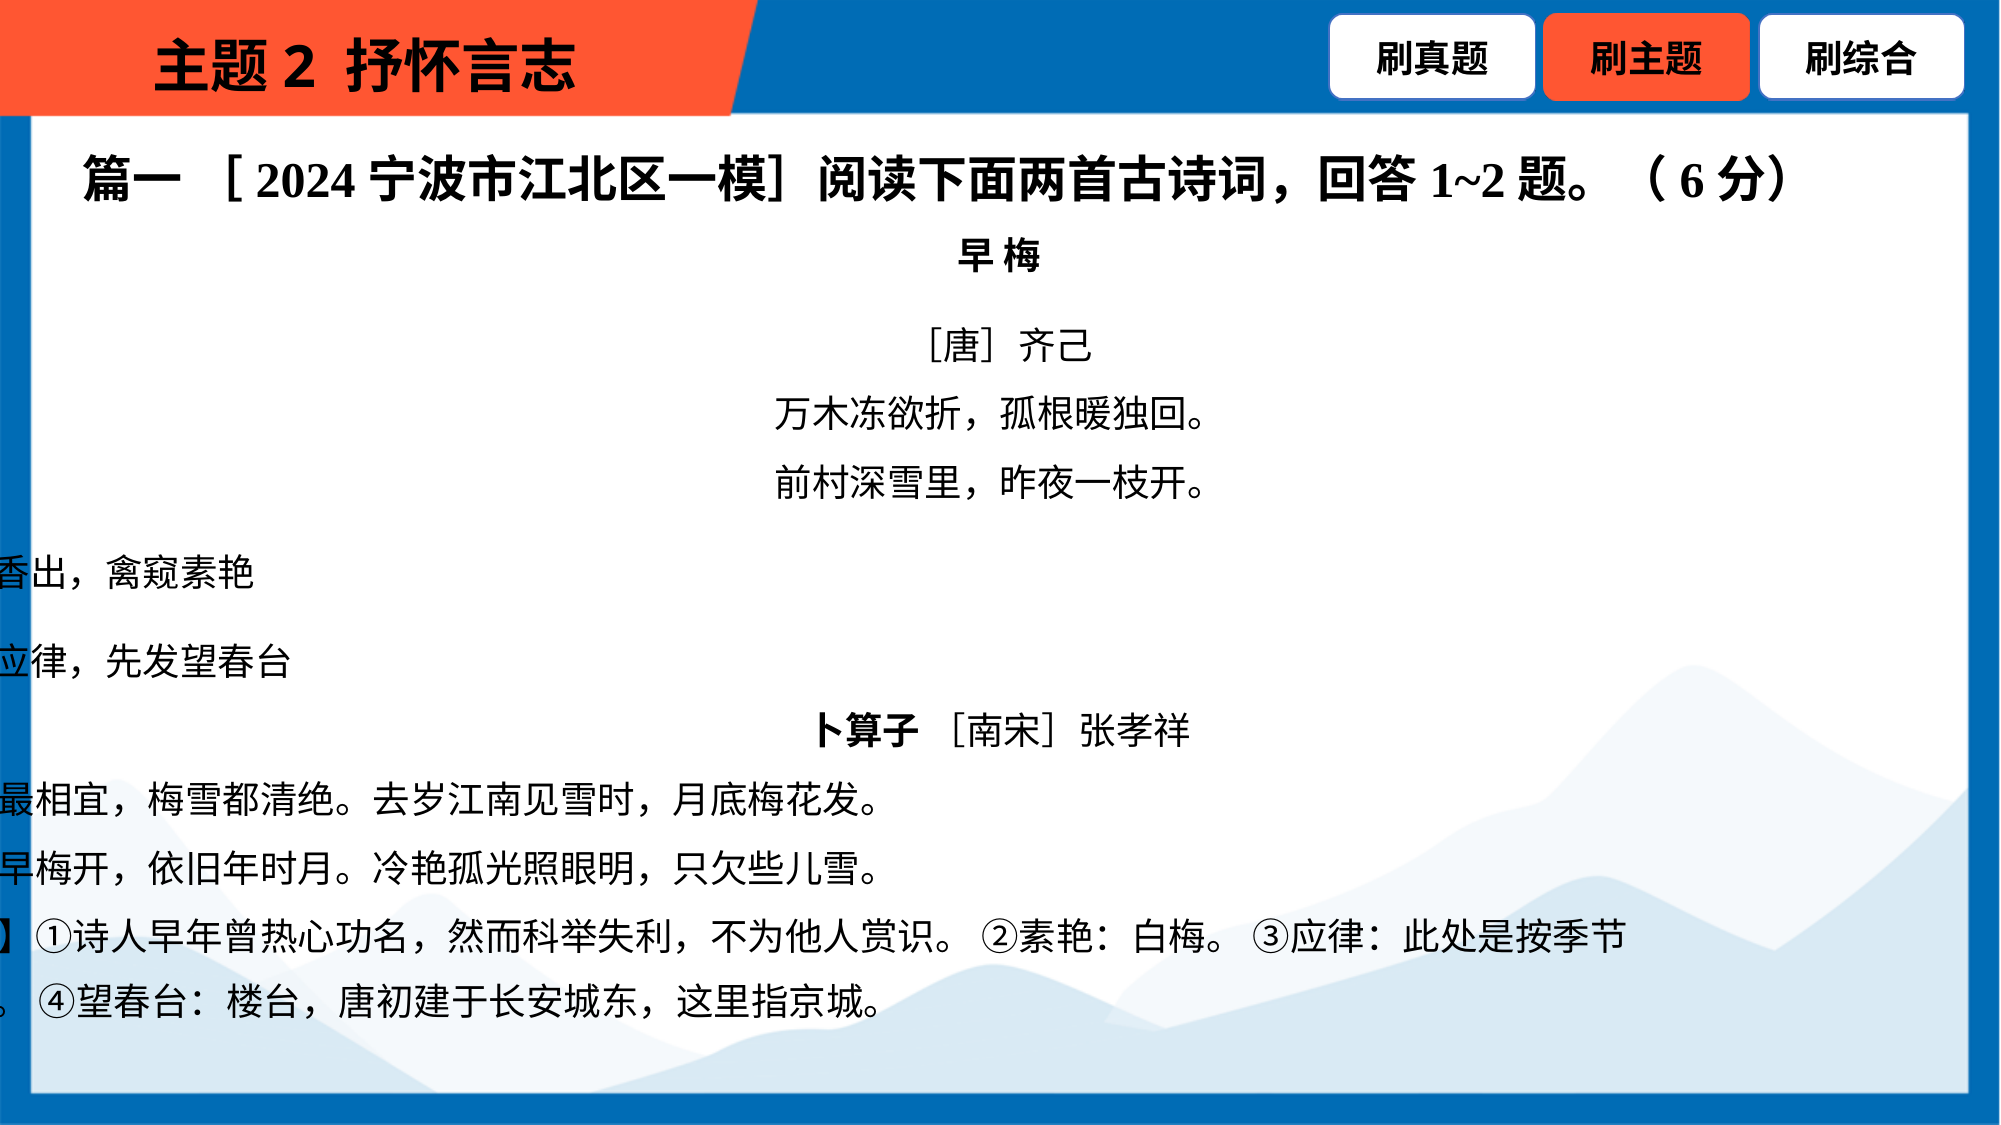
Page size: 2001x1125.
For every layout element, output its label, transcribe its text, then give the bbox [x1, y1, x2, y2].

text_box 篇一 ［2024宁波市江北区一模］阅读下面两首古诗词，回答1~2题。（6分） [82, 146, 1917, 207]
picture [0, 0, 2000, 1125]
picture [5, 861, 26, 865]
picture [5, 855, 26, 859]
picture [2, 576, 19, 580]
picture [0, 921, 6, 951]
